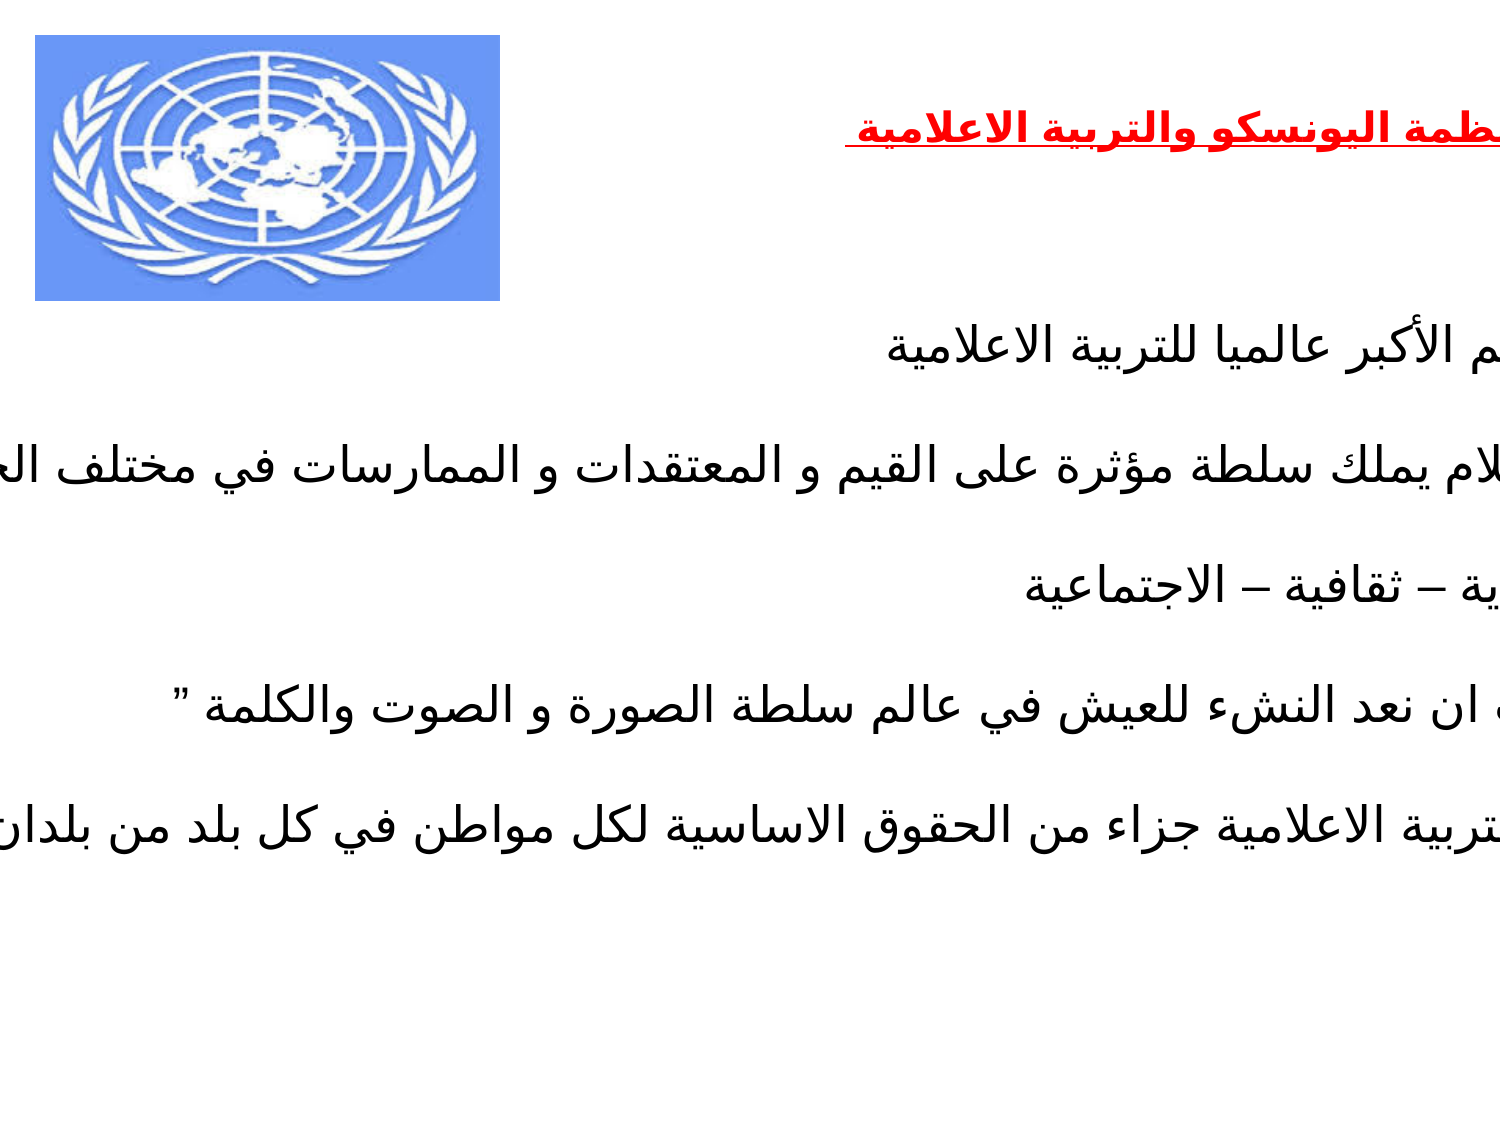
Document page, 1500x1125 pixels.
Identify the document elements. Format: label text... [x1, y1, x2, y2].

picture [34, 34, 500, 301]
text_box الداعم الأكبر عالميا للتربية الاعلامية الإعلام يملك سلطة مؤثرة على القيم و المعتقدات و الممارسات في مختلف الجوانب الاقتصادية – ثقافية – الاجتماعية ” يجب ان نعد النشء للعيش في عالم سلطة الصورة و الصوت والكلمة ” تعد التربية الاعلامية جزاء من الحقوق الاساسية لكل مواطن في كل بلد من بلدان العالم [0, 304, 1500, 980]
text_box منظمة اليونسكو والتربية الاعلامية [830, 93, 1500, 159]
